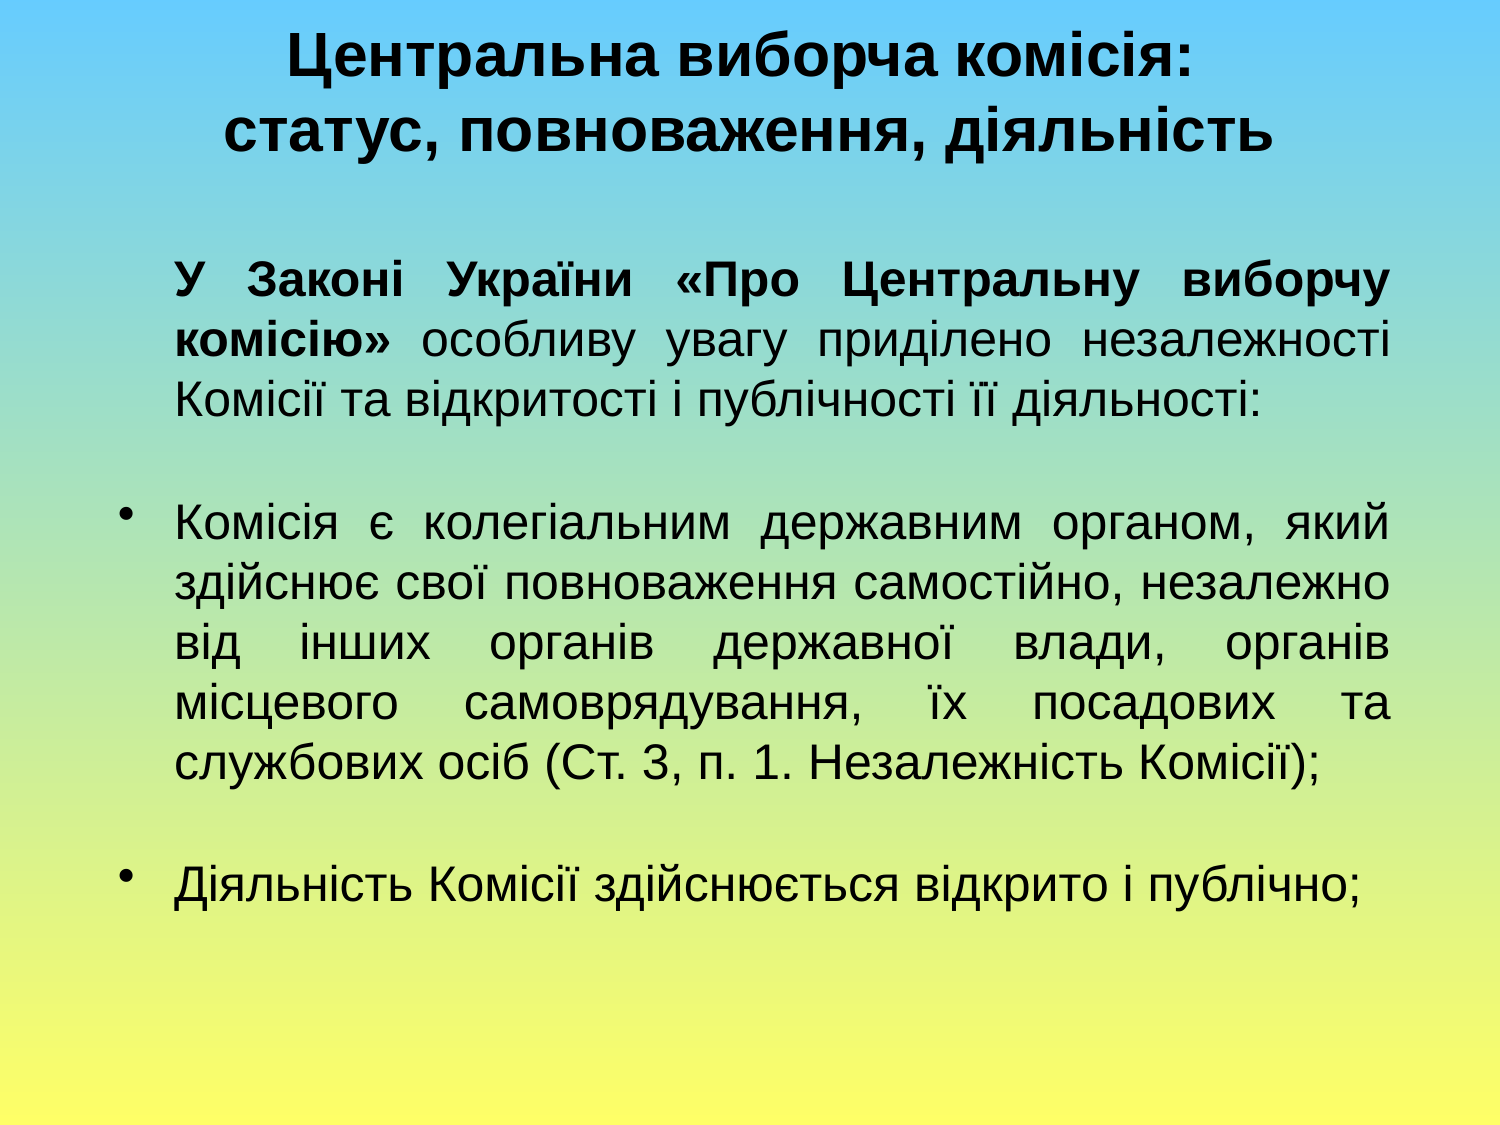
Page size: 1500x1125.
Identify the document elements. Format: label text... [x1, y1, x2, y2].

list У Законі України «Про Центральну виборчу комісію» особливу увагу приділено незалежності Комісії та відкритості і публічності її діяльності: Комісія є колегіальним державним органом, який здійснює свої повноваження самостійно, незалежно від інших органів державної влади, органів місцевого самоврядування, їх посадових та службових осіб (Ст. 3, п. 1. Незалежність Комісії); Діяльність Комісії здійснюється відкрито і публічно; [102, 239, 1407, 1005]
title Центральна виборча комісія: статус, повноваження, діяльність [0, 0, 1500, 173]
